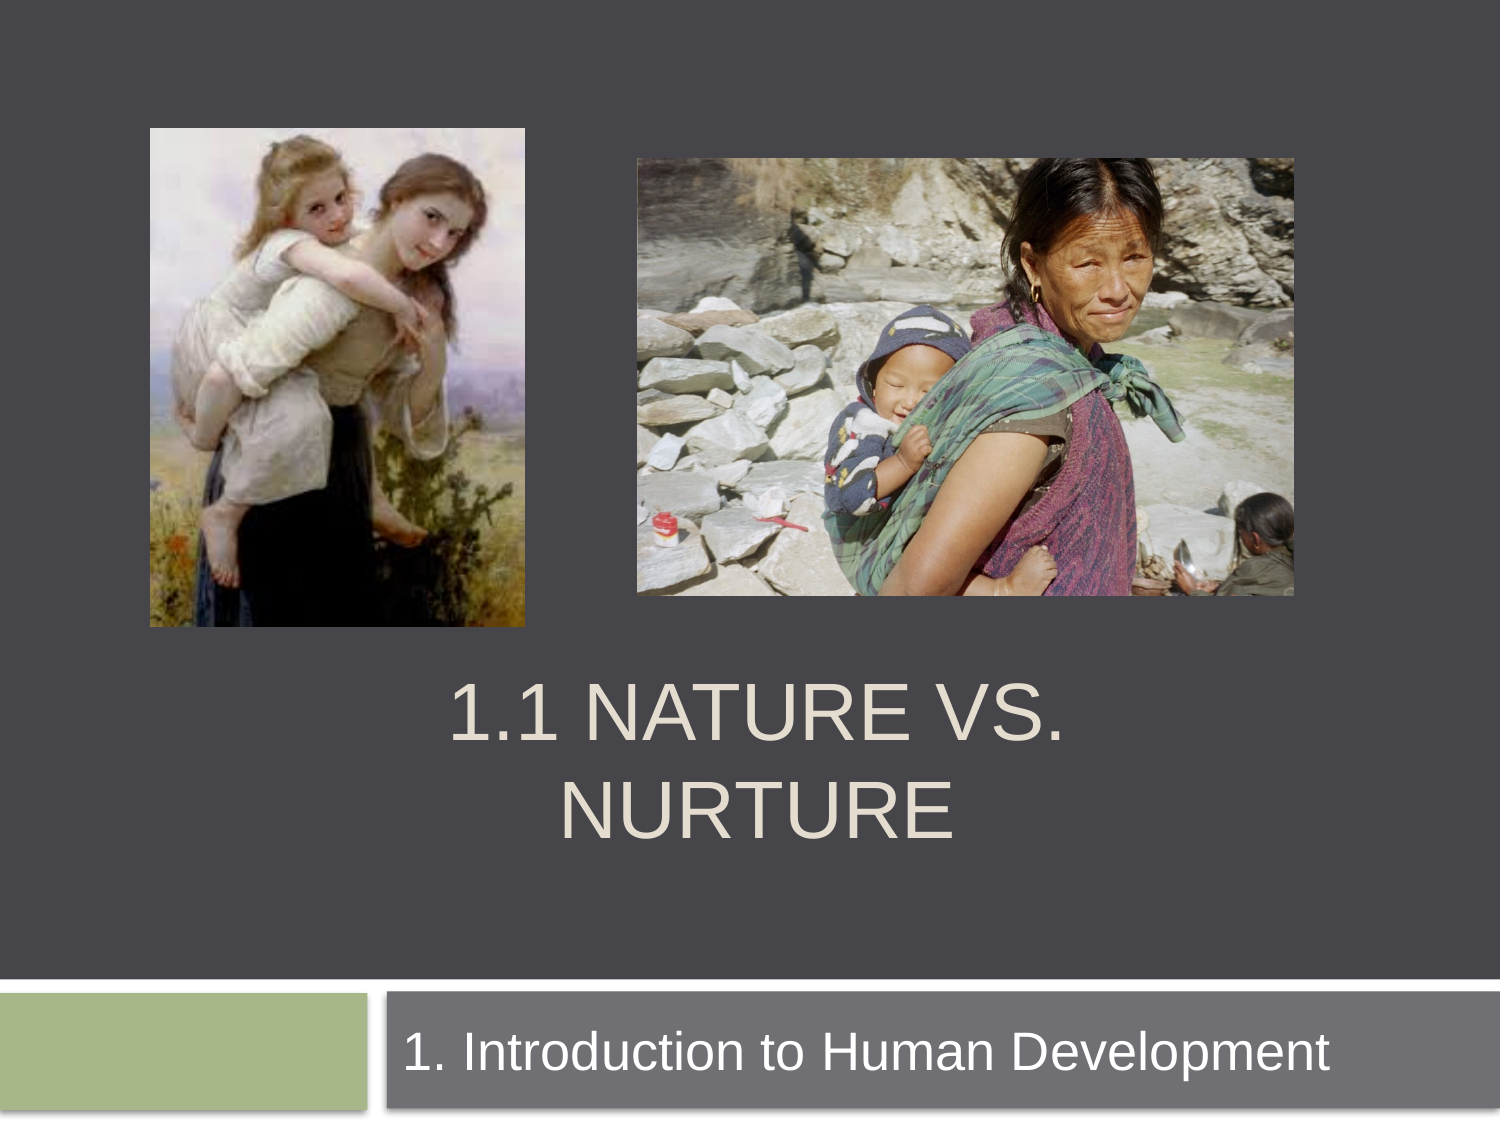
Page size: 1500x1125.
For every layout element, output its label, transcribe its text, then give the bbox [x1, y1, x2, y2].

subtitle 1. Introduction to Human Development [387, 992, 1488, 1105]
title 1.1 Nature vs. nurture [226, 650, 1290, 863]
picture [149, 127, 526, 627]
picture [637, 158, 1295, 597]
